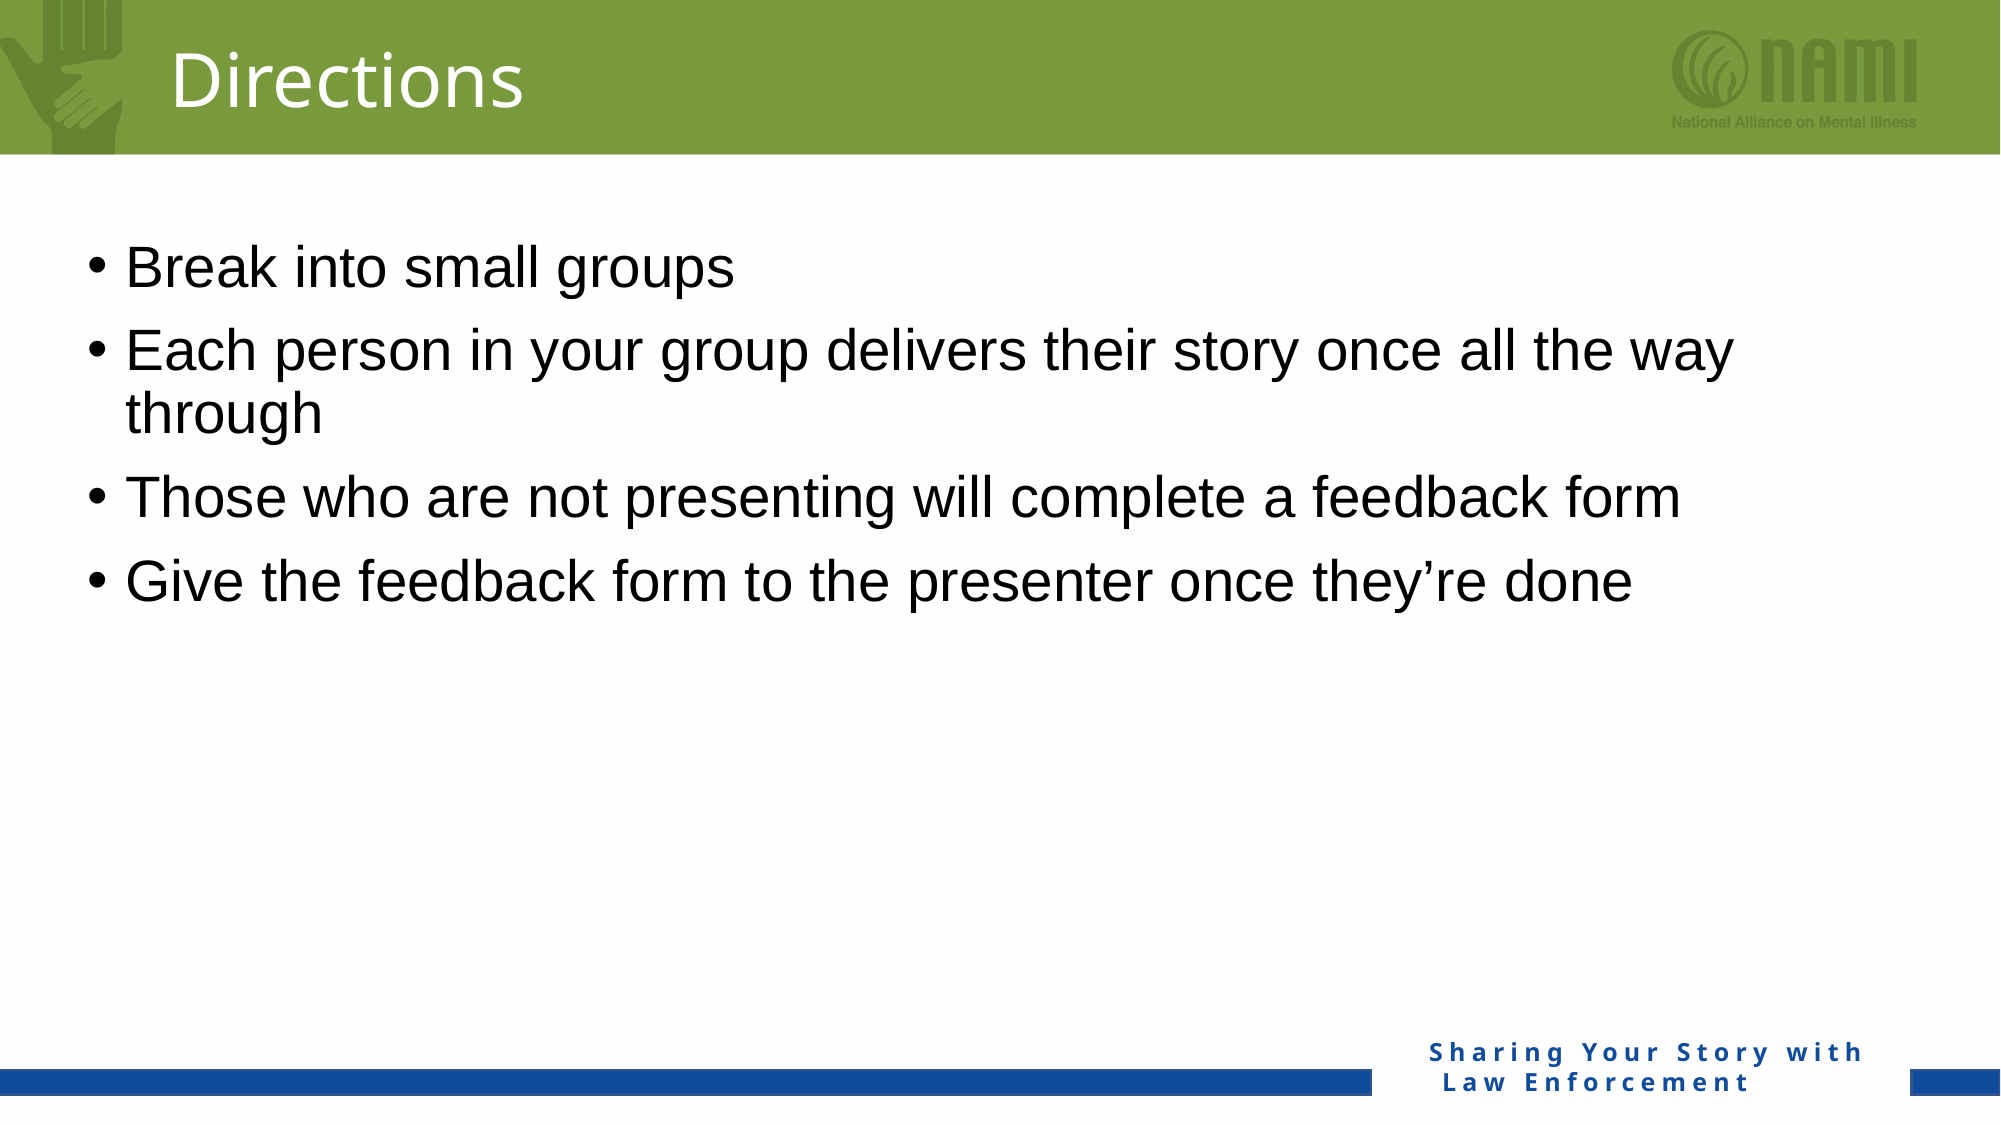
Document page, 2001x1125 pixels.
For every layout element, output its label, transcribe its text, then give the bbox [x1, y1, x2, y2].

title Directions [154, 6, 1863, 161]
footer Sharing Your Story with Law Enforcement [1391, 1036, 1913, 1097]
list Break into small groups Each person in your group delivers their story once all the way through Those who are not presenting will complete a feedback form Give the feedback form to the presenter once they’re done [72, 229, 1863, 1014]
picture [0, 0, 2001, 1125]
